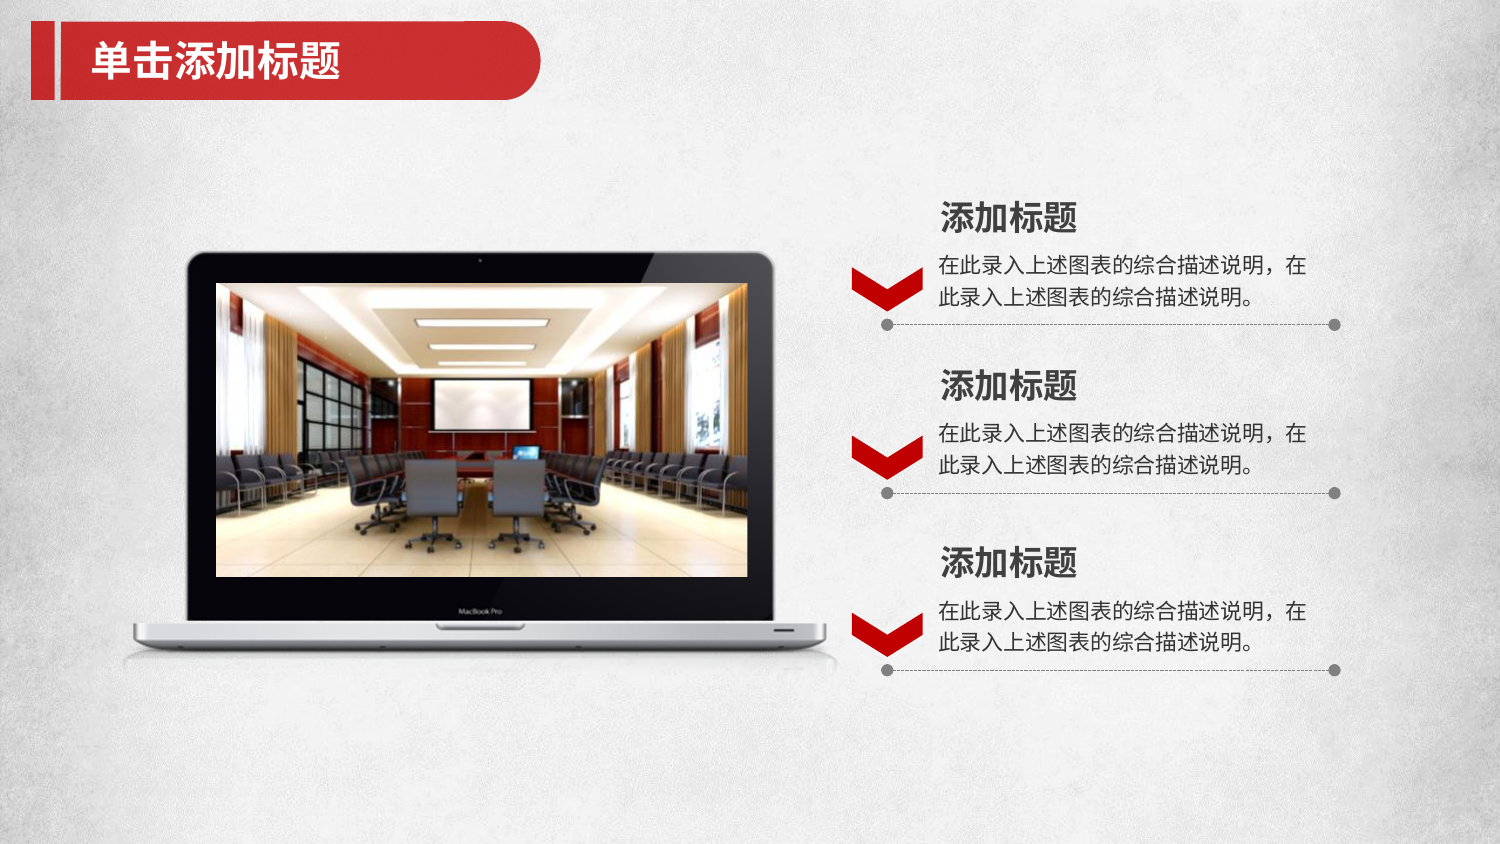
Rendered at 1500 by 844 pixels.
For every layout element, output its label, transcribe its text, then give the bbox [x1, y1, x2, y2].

text_box 添加标题 [929, 535, 1090, 586]
text_box [857, 610, 924, 659]
text_box 在此录入上述图表的综合描述说明，在此录入上述图表的综合描述说明。 [927, 586, 1335, 661]
text_box [59, 20, 529, 101]
picture [0, 0, 1500, 844]
text_box [857, 265, 924, 313]
text_box [30, 20, 56, 101]
text_box 添加标题 [929, 358, 1090, 409]
text_box 在此录入上述图表的综合描述说明，在此录入上述图表的综合描述说明。 [927, 240, 1335, 315]
text_box 单击添加标题 [79, 29, 547, 91]
text_box 在此录入上述图表的综合描述说明，在此录入上述图表的综合描述说明。 [927, 409, 1335, 484]
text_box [103, 225, 857, 679]
text_box 添加标题 [929, 189, 1090, 240]
text_box [857, 433, 924, 481]
